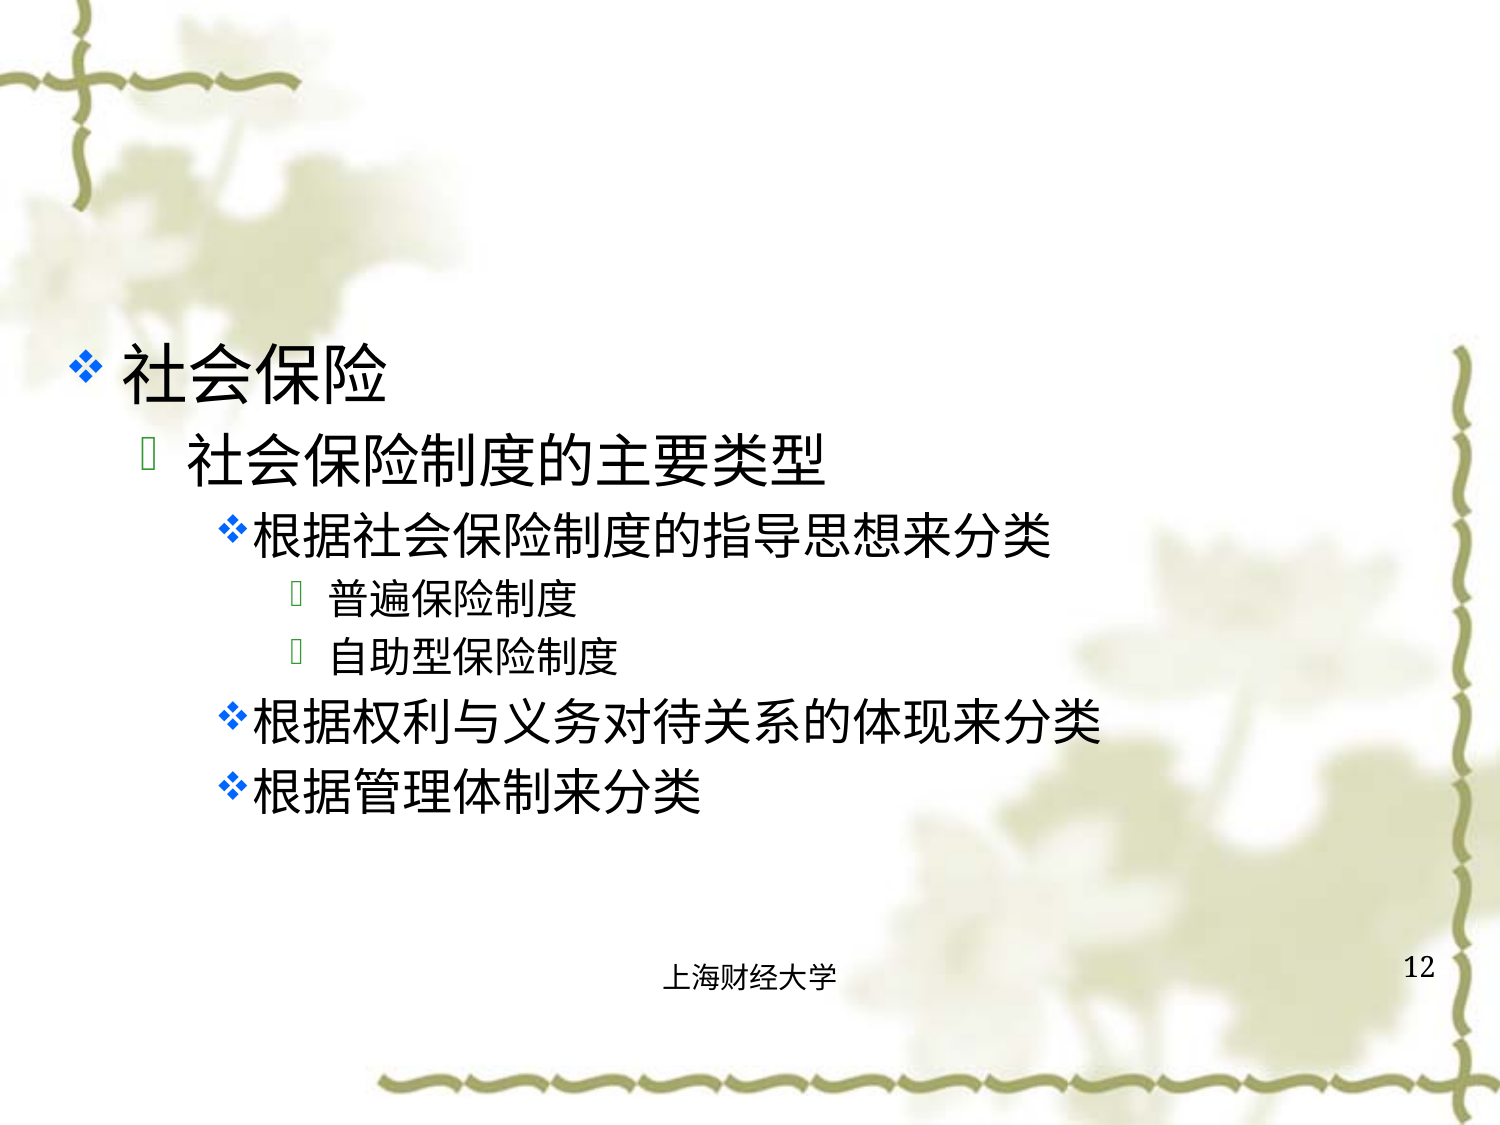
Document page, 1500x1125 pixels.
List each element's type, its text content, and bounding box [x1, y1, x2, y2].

slide_number 12 [1074, 940, 1451, 1066]
footer 上海财经大学 [512, 952, 988, 1066]
list 社会保险 社会保险制度的主要类型 根据社会保险制度的指导思想来分类 普遍保险制度 自助型保险制度 根据权利与义务对待关系的体现来分类 根据管理体制来分类 [49, 324, 1452, 963]
picture [0, 0, 1500, 1125]
